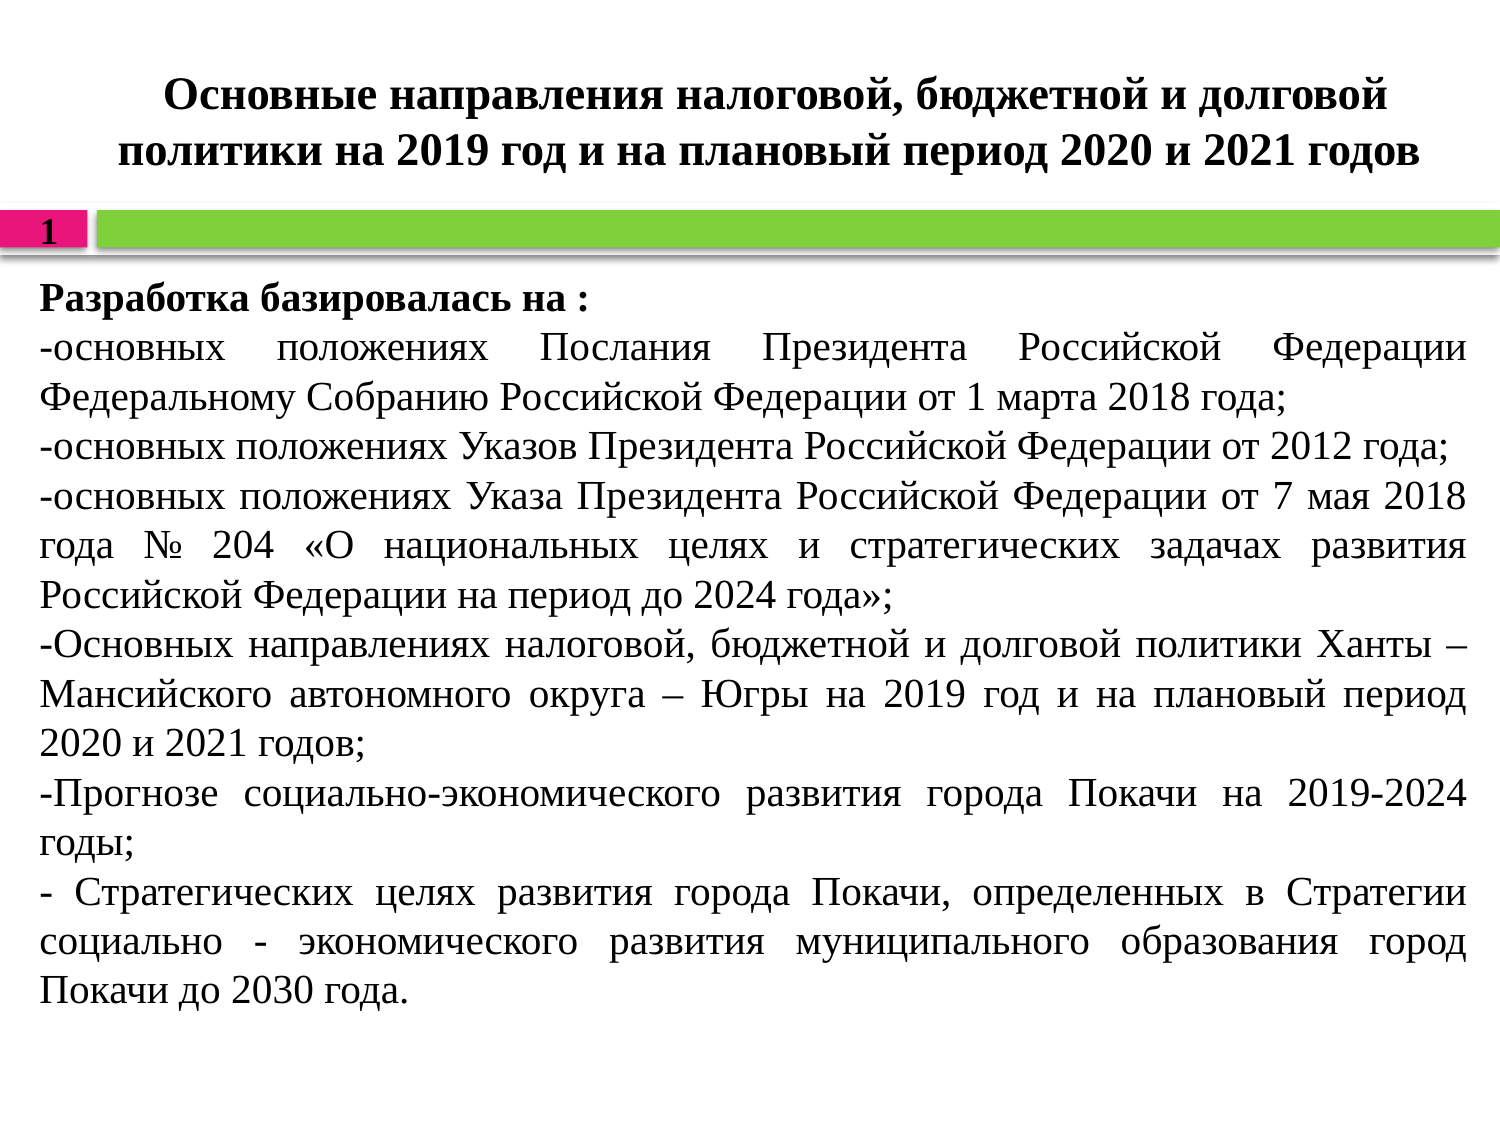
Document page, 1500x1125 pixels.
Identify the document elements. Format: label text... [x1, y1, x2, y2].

list Разработка базировалась на : -основных положениях Послания Президента Российской Федерации Федеральному Собранию Российской Федерации от 1 марта 2018 года; -основных положениях Указов Президента Российской Федерации от 2012 года; -основных положениях Указа Президента Российской Федерации от 7 мая 2018 года № 204 «О национальных целях и стратегических задачах развития Российской Федерации на период до 2024 года»; -Основных направлениях налоговой, бюджетной и долговой политики Ханты – Мансийского автономного округа – Югры на 2019 год и на плановый период 2020 и 2021 годов; -Прогнозе социально-экономического развития города Покачи на 2019-2024 годы; - Стратегических целях развития города Покачи, определенных в Стратегии социально - экономического развития муниципального образования город Покачи до 2030 года. [24, 262, 1483, 1059]
text_box 1 [24, 199, 74, 260]
title Основные направления налоговой, бюджетной и долговой политики на 2019 год и на плановый период 2020 и 2021 годов [100, 37, 1438, 200]
